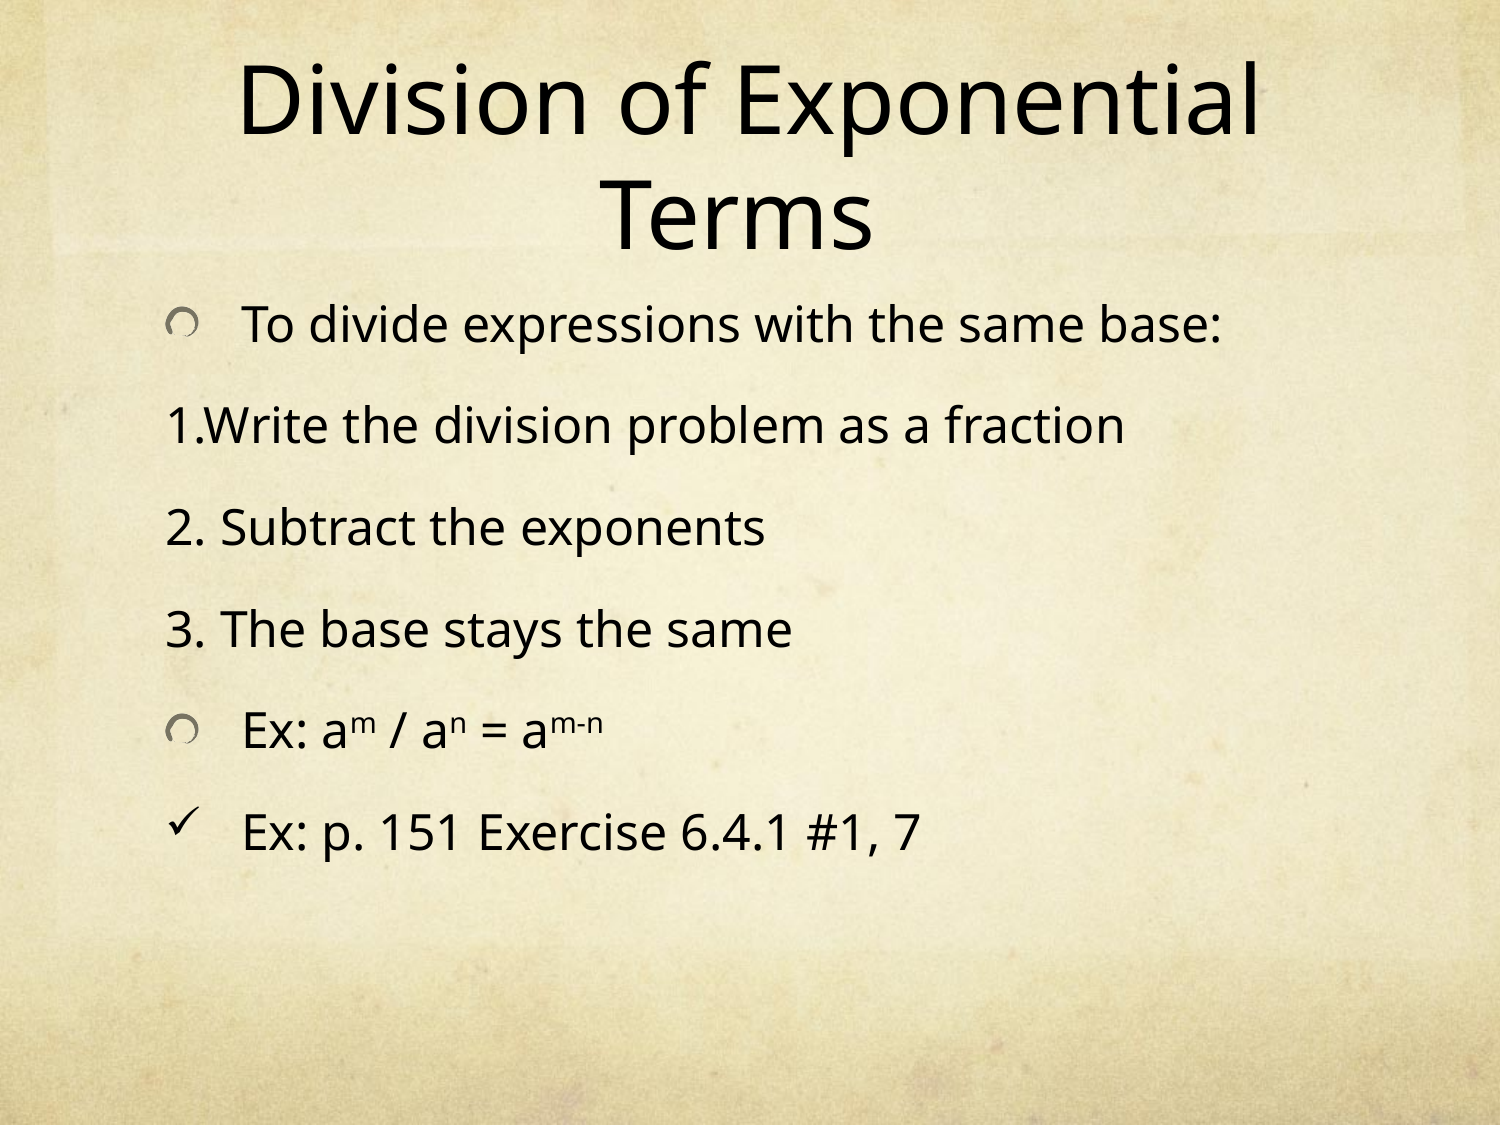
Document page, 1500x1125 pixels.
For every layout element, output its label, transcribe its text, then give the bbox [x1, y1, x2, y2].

title Division of Exponential Terms [150, 82, 1350, 225]
picture [0, 0, 1500, 1125]
list To divide expressions with the same base: 1.Write the division problem as a fraction 2. Subtract the exponents 3. The base stays the same Ex: am / an = am-n Ex: p. 151 Exercise 6.4.1 #1, 7 [150, 284, 1350, 950]
